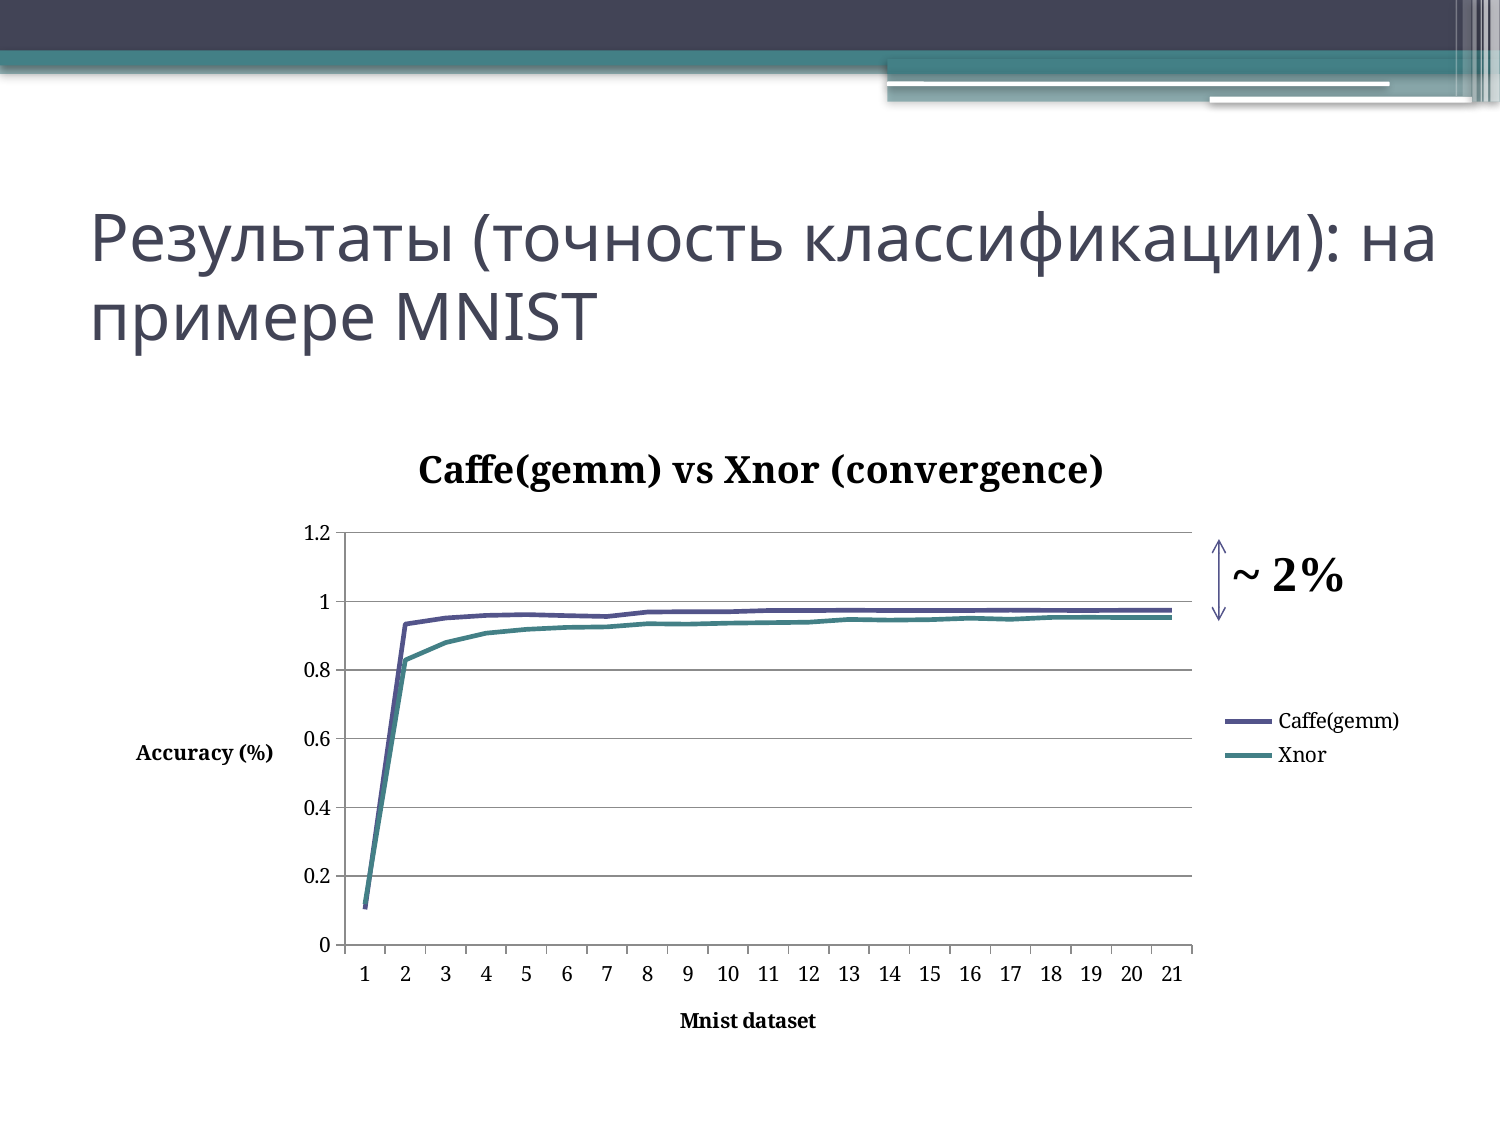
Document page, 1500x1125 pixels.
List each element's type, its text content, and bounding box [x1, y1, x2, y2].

title Результаты (точность классификации): на примере MNIST [75, 187, 1477, 363]
chart [105, 409, 1419, 1067]
